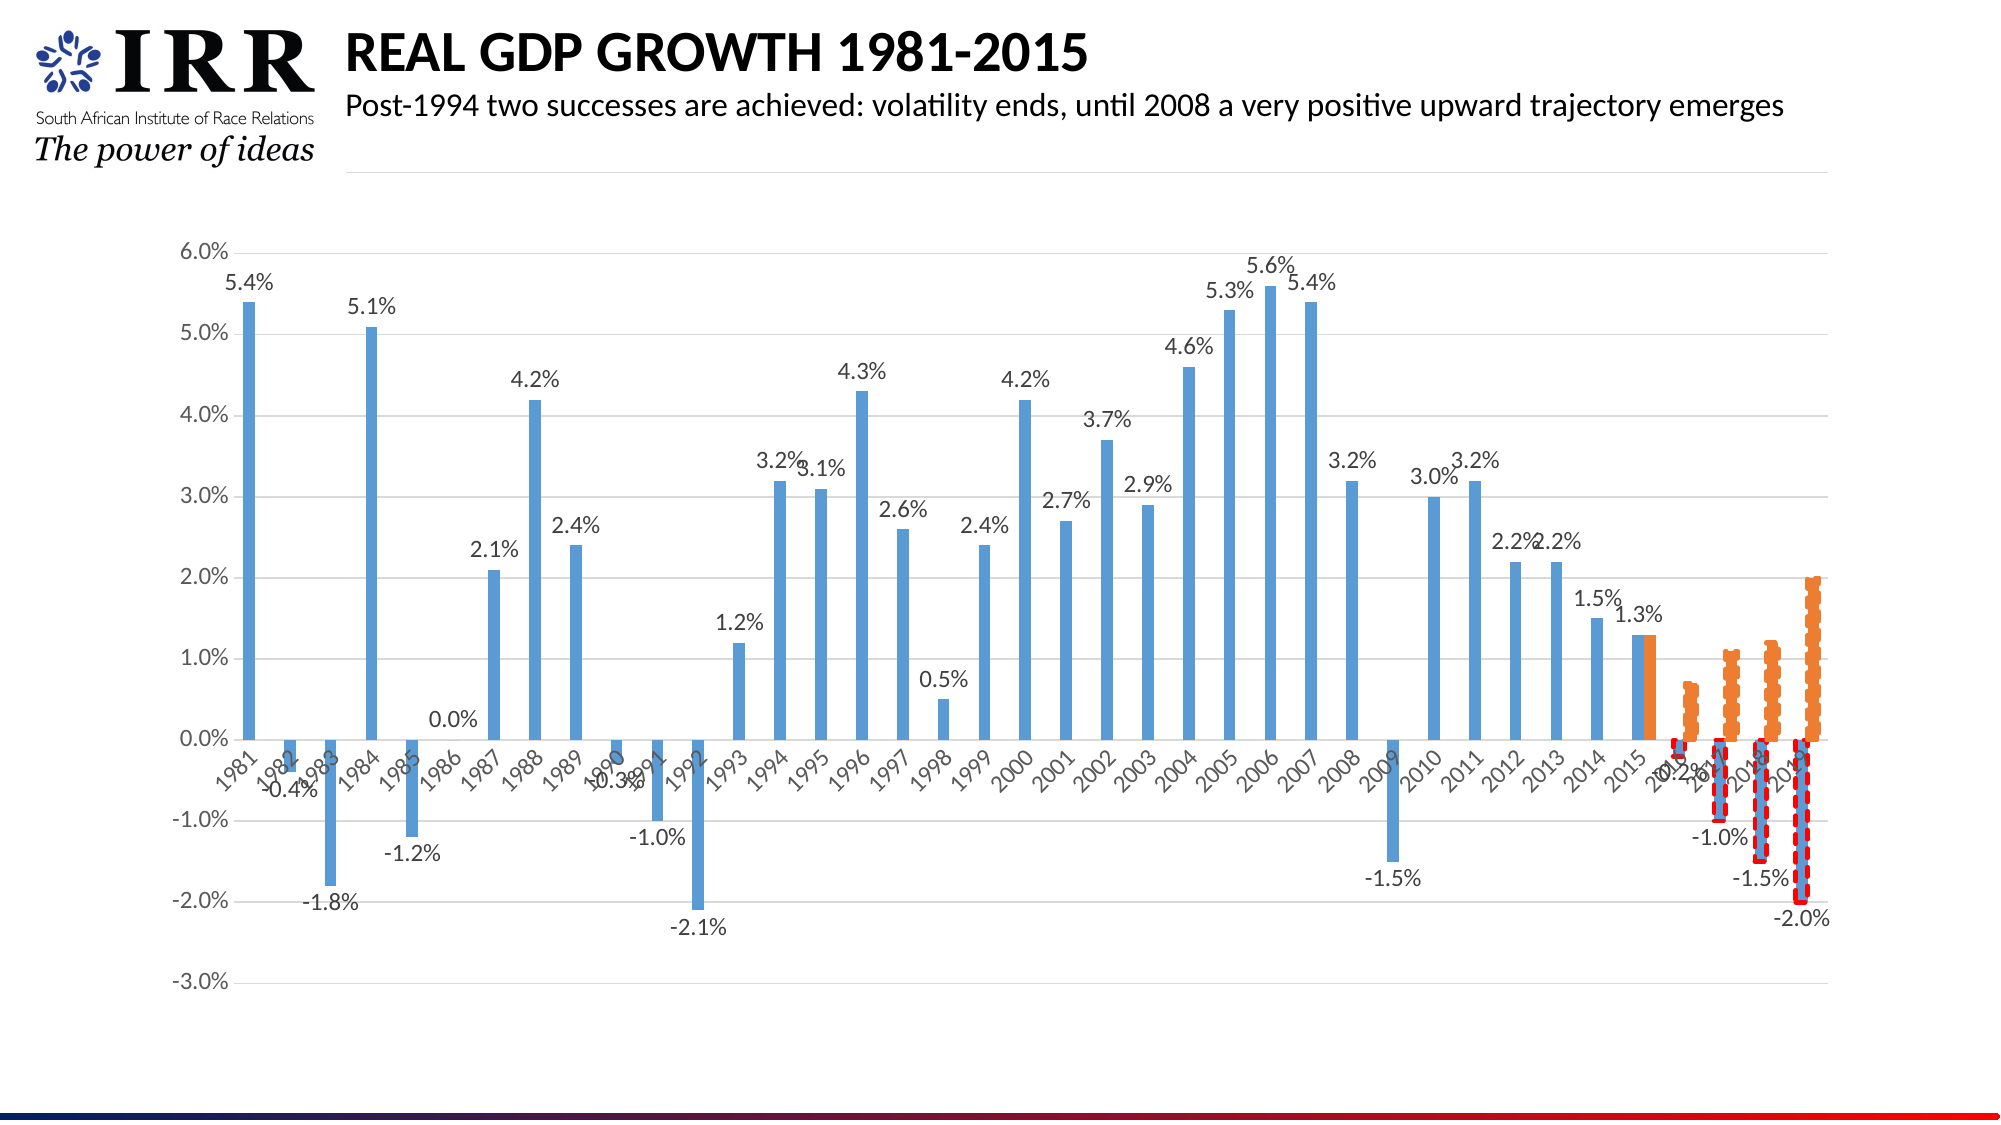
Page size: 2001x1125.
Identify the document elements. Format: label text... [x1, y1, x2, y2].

text_box REAL GDP GROWTH 1981-2015 Post-1994 two successes are achieved: volatility ends, until 2008 a very positive upward trajectory emerges [346, 5, 1848, 142]
text_box [0, 1111, 2000, 1122]
chart [137, 142, 1863, 1014]
picture [7, 0, 346, 188]
